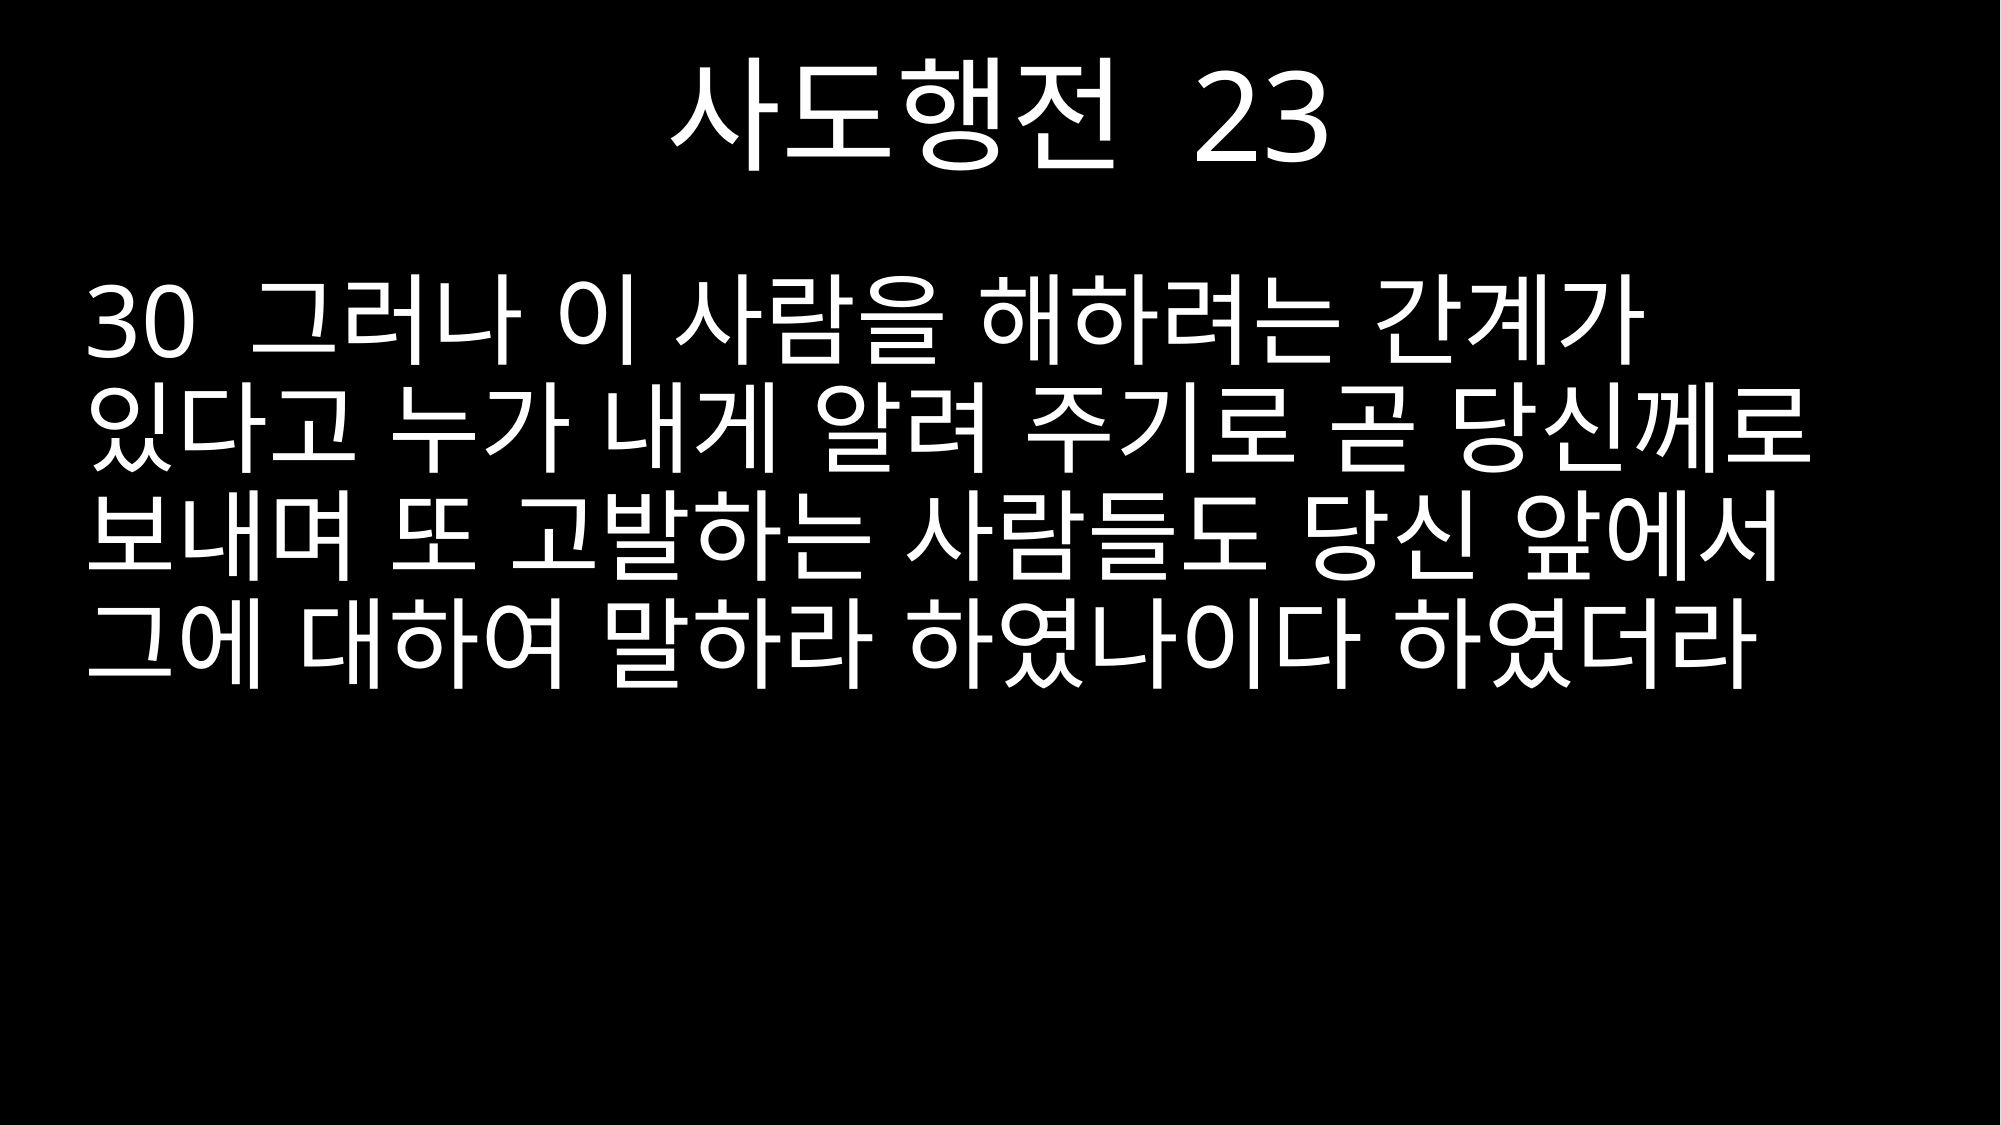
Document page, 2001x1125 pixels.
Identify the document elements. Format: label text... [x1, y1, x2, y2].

list 30 그러나 이 사람을 해하려는 간계가 있다고 누가 내게 알려 주기로 곧 당신께로 보내며 또 고발하는 사람들도 당신 앞에서 그에 대하여 말하라 하였나이다 하였더라 [69, 263, 1953, 423]
footer 사도행전 23 [0, 32, 2000, 192]
picture [0, 0, 2001, 1125]
